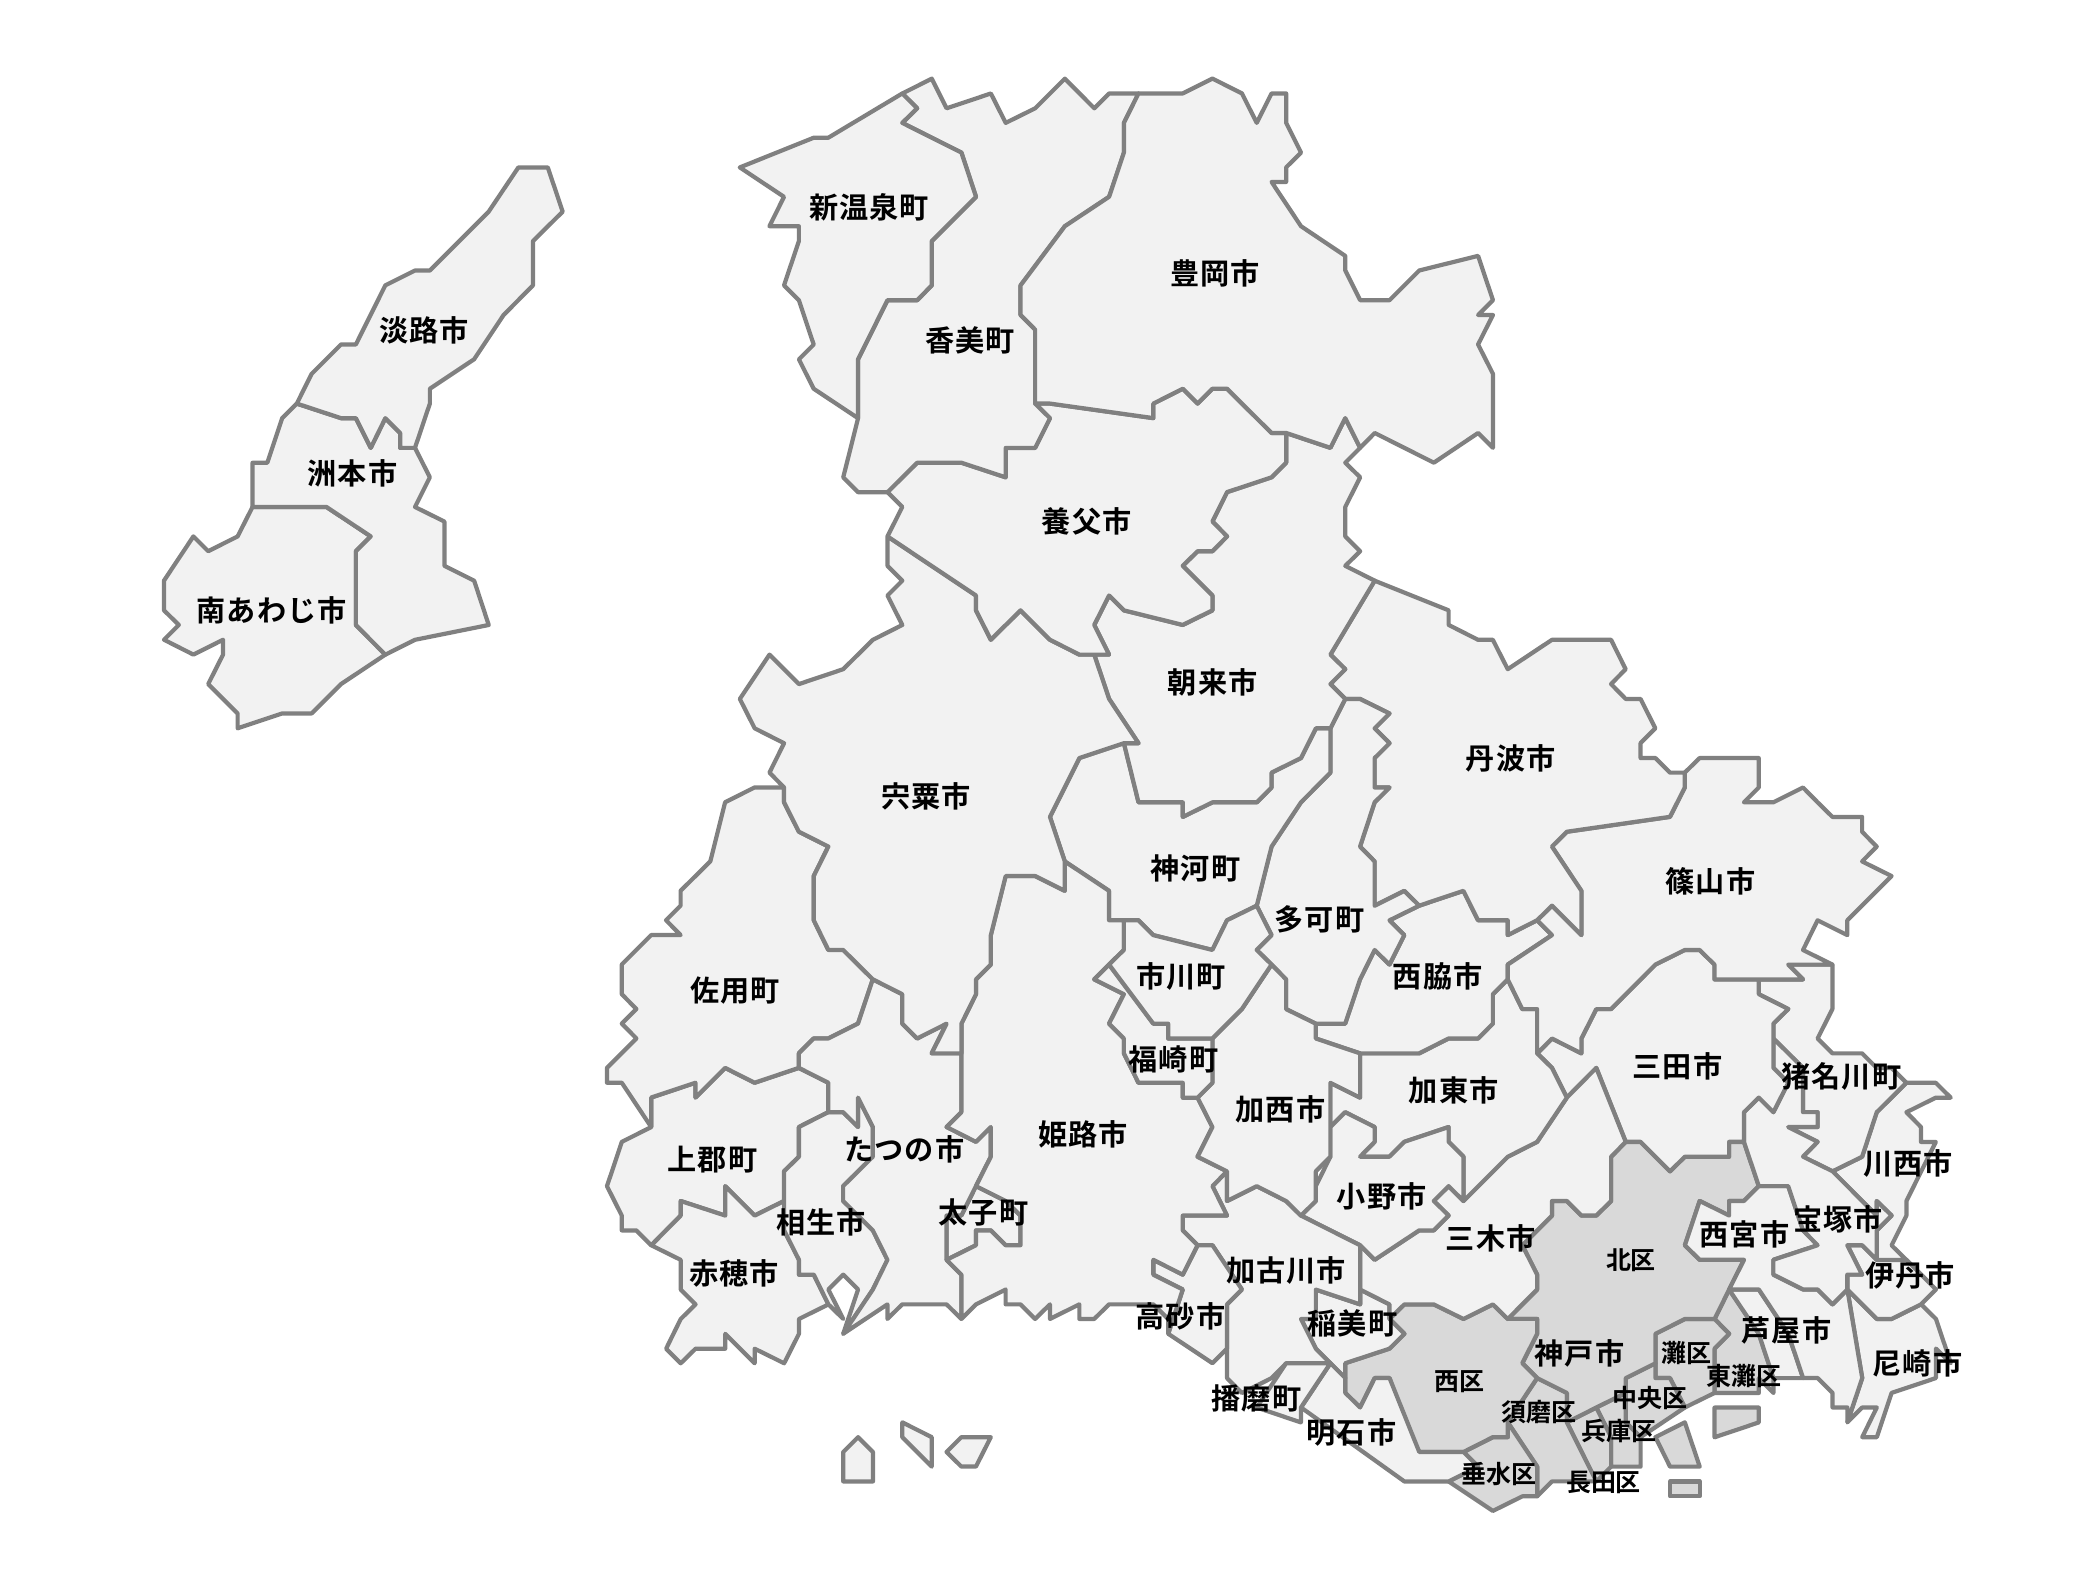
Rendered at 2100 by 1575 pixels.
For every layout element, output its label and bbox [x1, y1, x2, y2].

text_box [163, 78, 1979, 1512]
